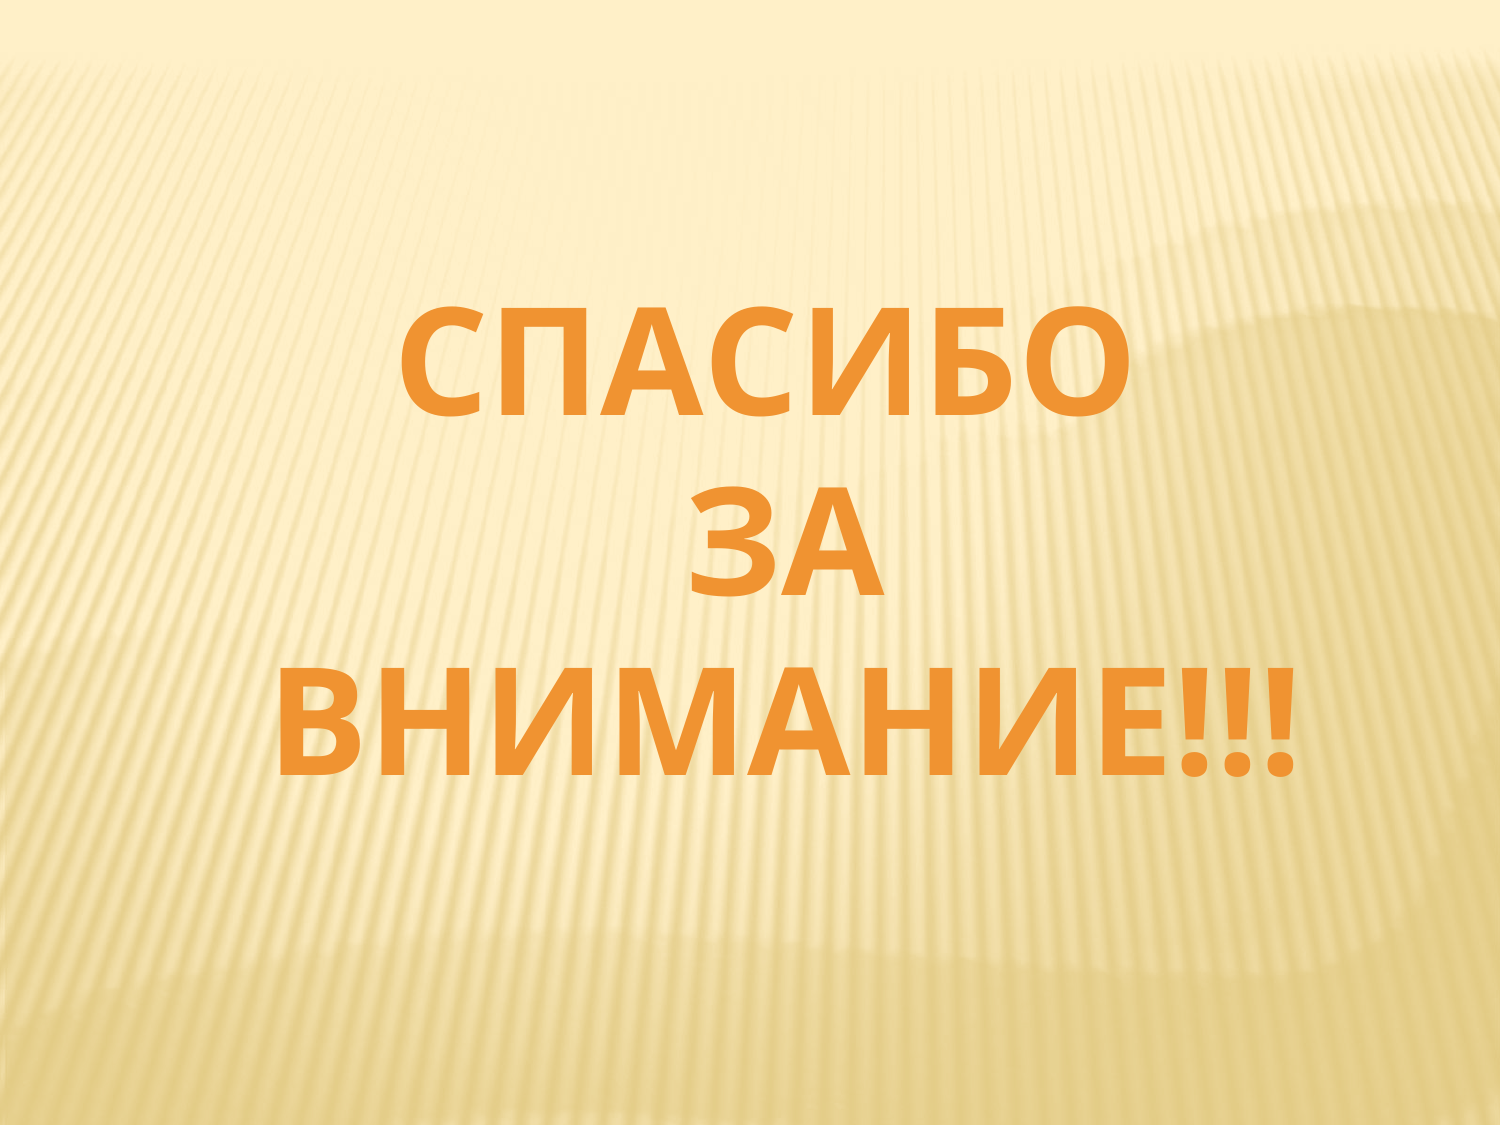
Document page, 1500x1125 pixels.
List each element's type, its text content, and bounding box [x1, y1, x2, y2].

text_box СПАСИБО ЗА ВНИМАНИЕ!!! [246, 257, 1325, 813]
